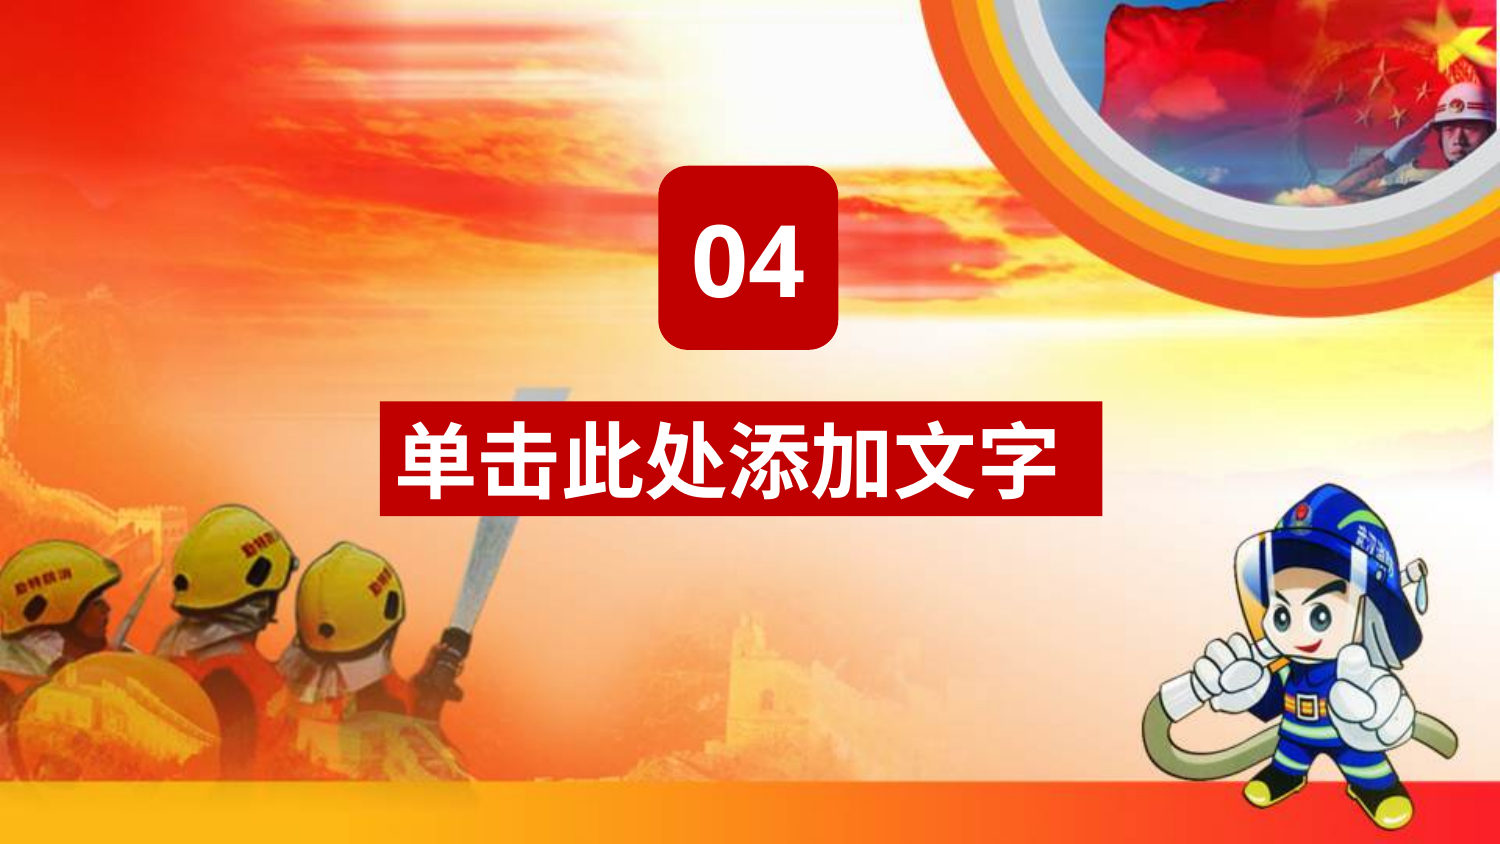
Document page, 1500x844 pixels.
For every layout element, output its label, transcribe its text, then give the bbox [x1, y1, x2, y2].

picture [0, 0, 1500, 844]
text_box 04 [657, 164, 840, 351]
text_box 单击此处添加文字 [379, 401, 1103, 517]
